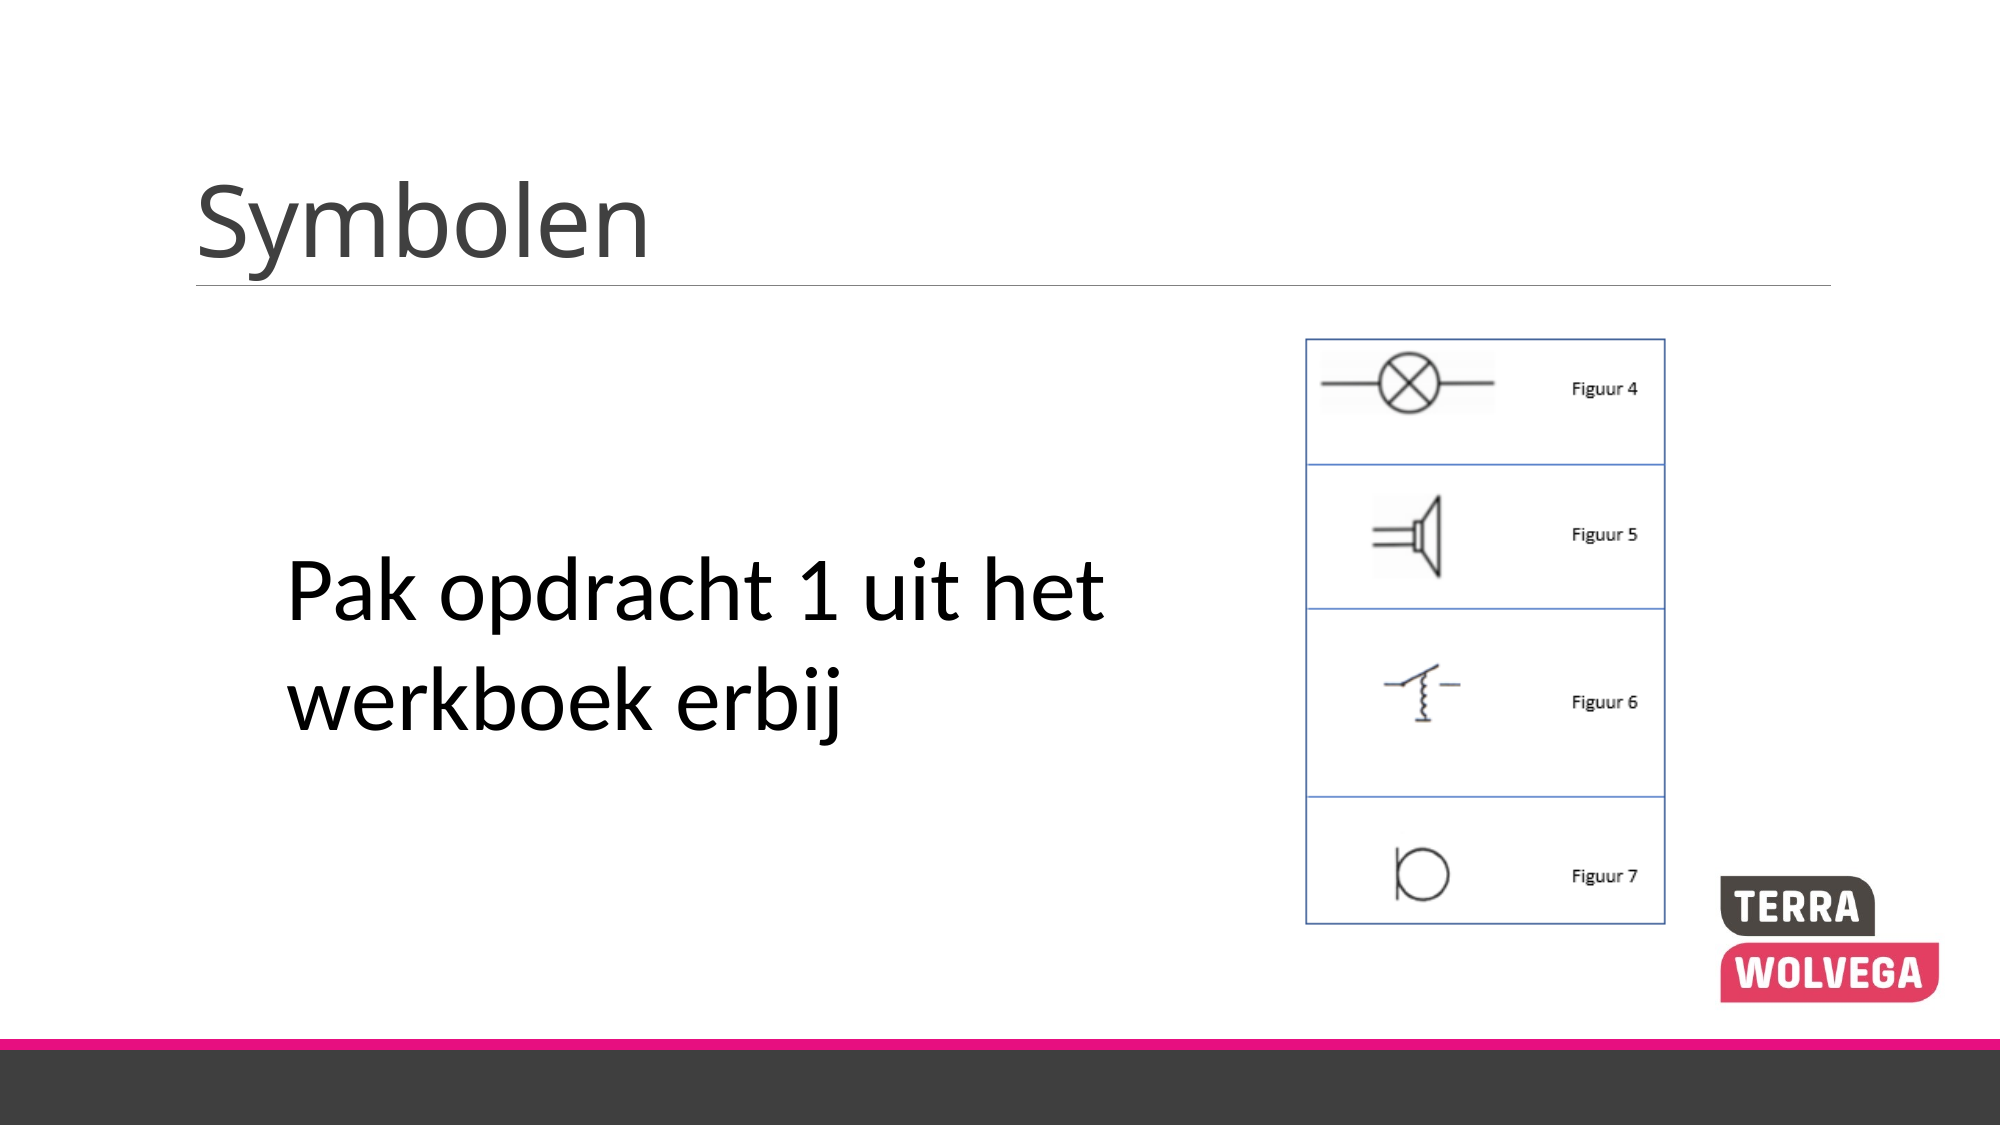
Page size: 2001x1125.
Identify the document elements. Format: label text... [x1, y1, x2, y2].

picture [1715, 867, 1945, 1013]
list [1300, 331, 1669, 928]
title Symbolen [180, 47, 1830, 285]
text_box Pak opdracht 1 uit het werkboek erbij [271, 521, 1254, 757]
